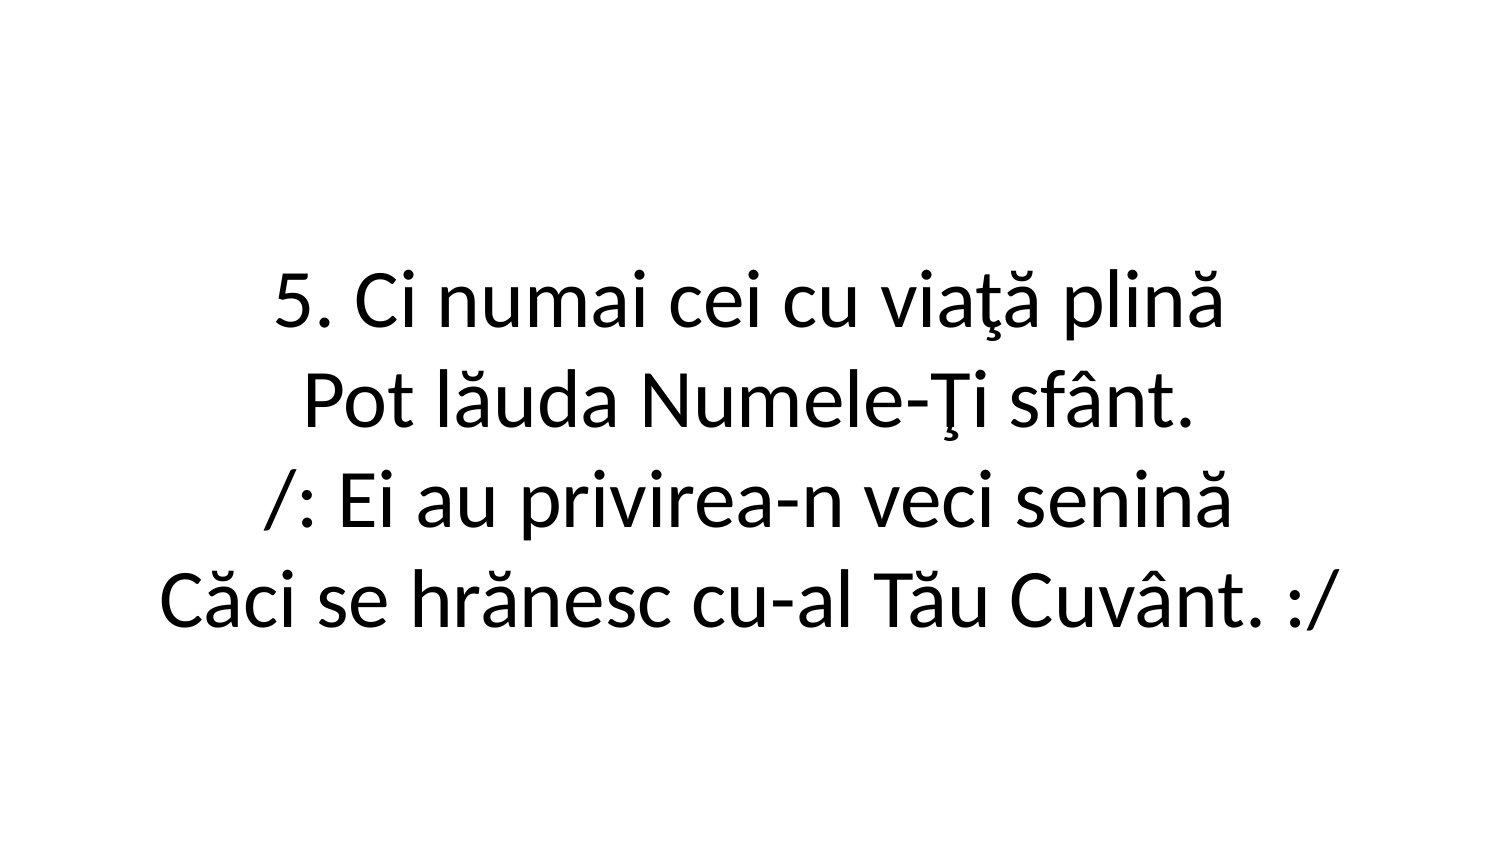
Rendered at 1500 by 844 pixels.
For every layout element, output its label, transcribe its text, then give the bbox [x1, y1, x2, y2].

text_box 5. Ci numai cei cu viaţă plină Pot lăuda Numele-Ţi sfânt. /: Ei au privirea-n veci senină Căci se hrănesc cu-al Tău Cuvânt. :/ [144, 192, 1356, 652]
